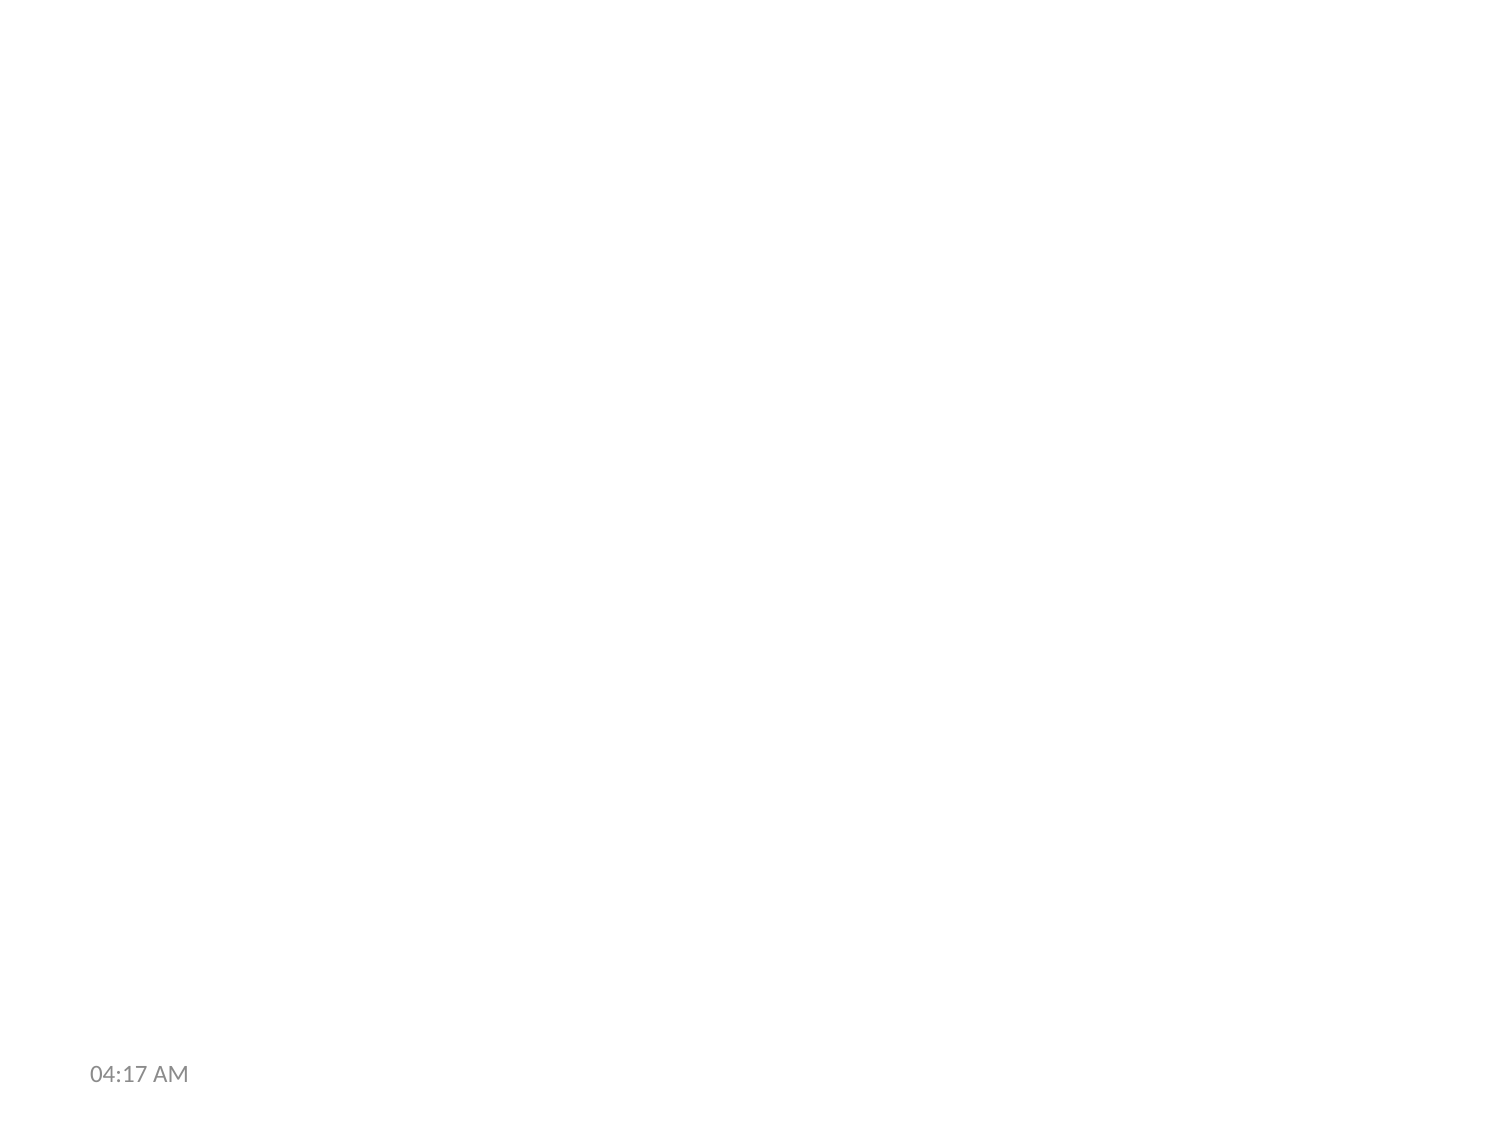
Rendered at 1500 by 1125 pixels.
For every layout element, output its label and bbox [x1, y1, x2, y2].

slide_number [75, 1042, 425, 1103]
